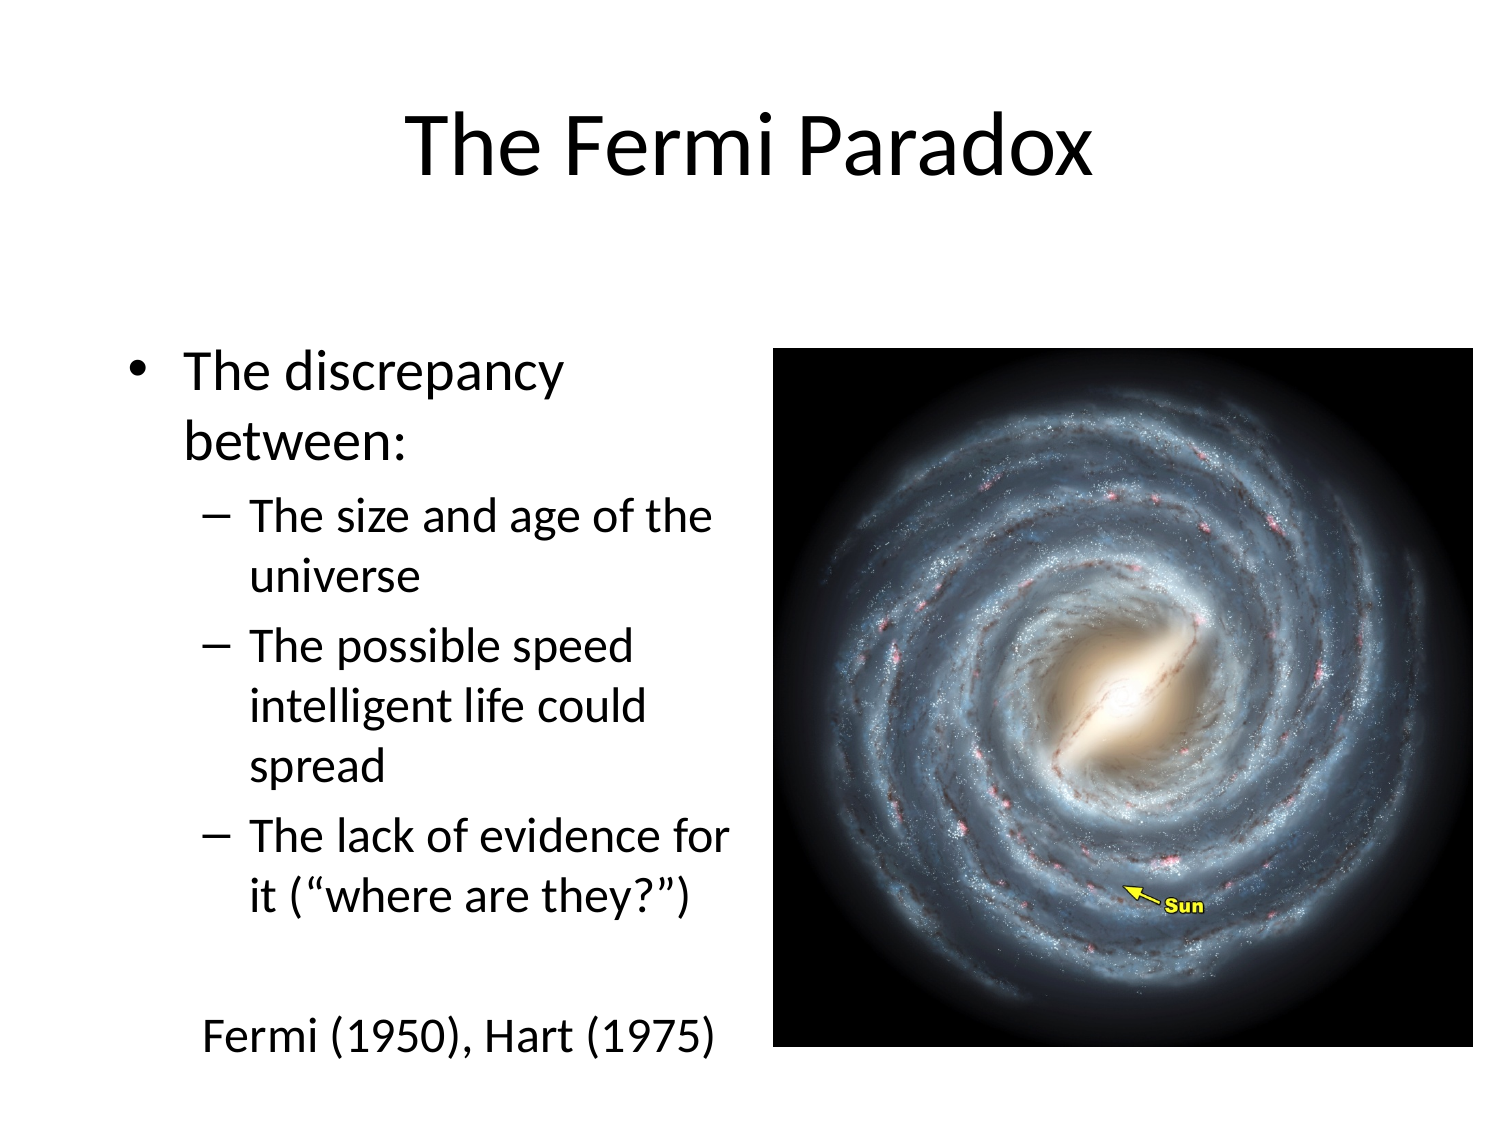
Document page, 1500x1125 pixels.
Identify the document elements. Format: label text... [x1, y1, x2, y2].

title The Fermi Paradox [75, 45, 1425, 233]
list The discrepancy between: The size and age of the universe The possible speed intelligent life could spread The lack of evidence for it (“where are they?”) Fermi (1950), Hart (1975) [112, 324, 774, 1125]
picture [773, 347, 1473, 1048]
